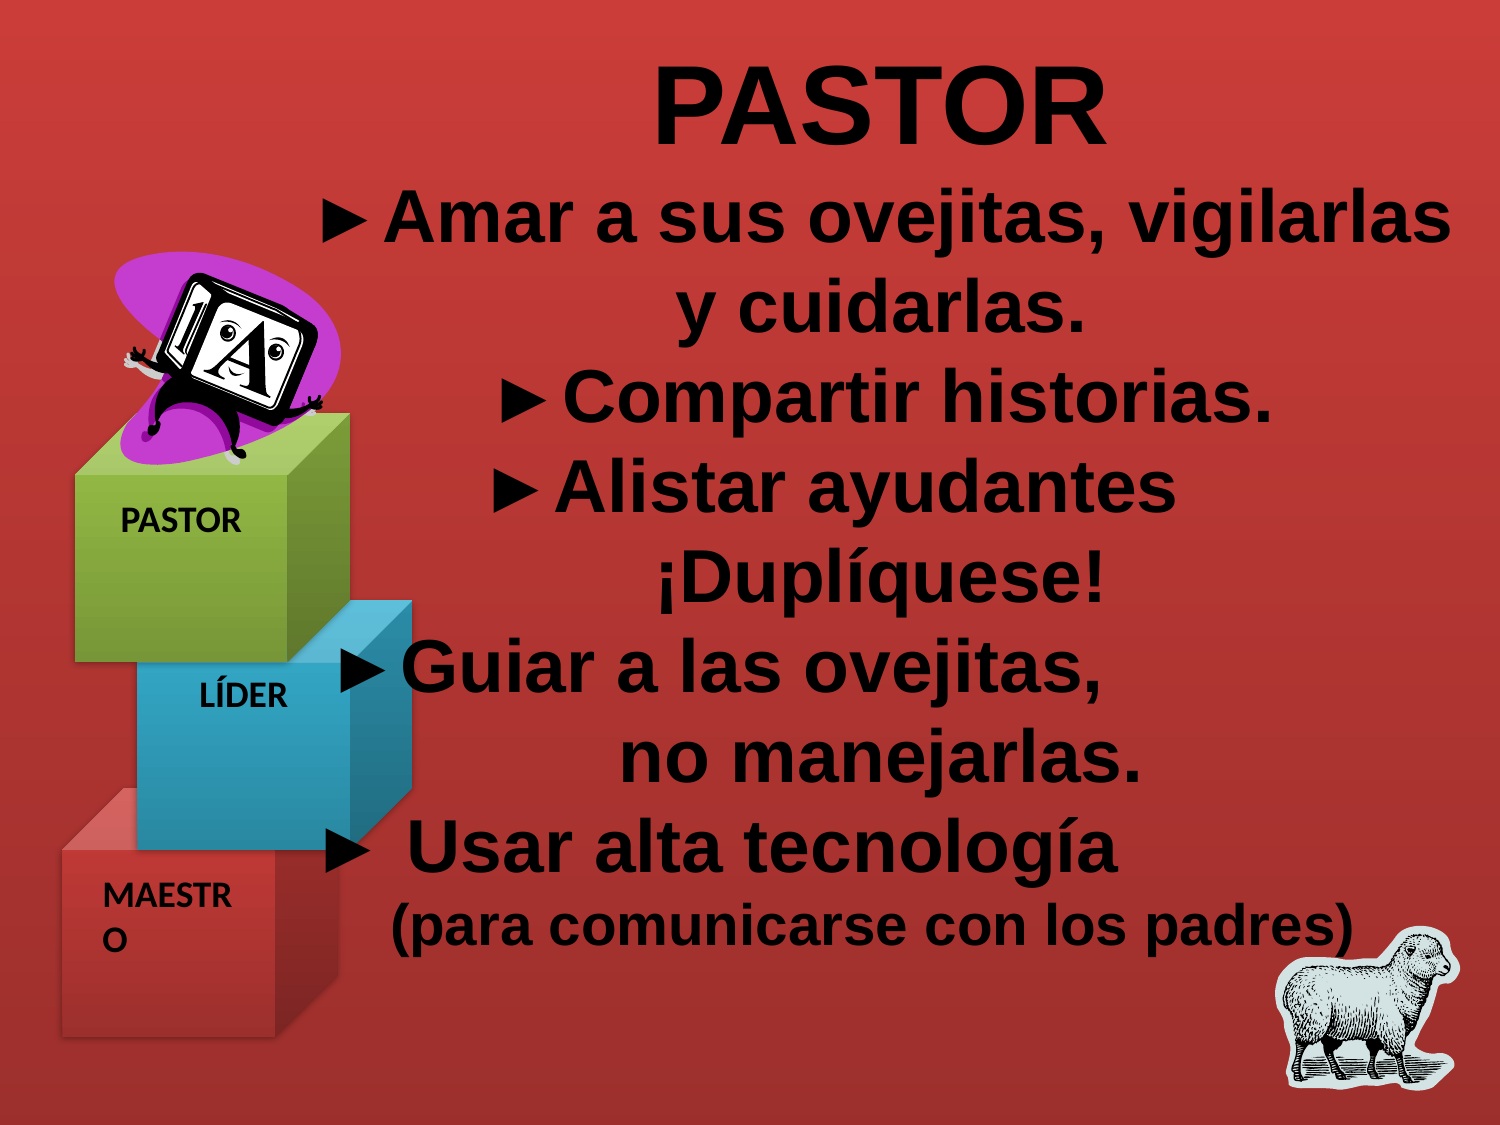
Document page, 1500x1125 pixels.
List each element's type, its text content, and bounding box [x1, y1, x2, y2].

text_box [75, 443, 287, 663]
text_box [137, 670, 287, 850]
text_box [62, 787, 287, 1038]
text_box PASTOR ►Amar a sus ovejitas, vigilarlas y cuidarlas. ►Compartir historias. ►Alistar ayudantes ¡Duplíquese! ►Guiar a las ovejitas, no manejarlas. ► Usar alta tecnología (para comunicarse con los padres) [287, 24, 1475, 1055]
picture [1274, 924, 1461, 1096]
text_box maestro [87, 862, 263, 968]
text_box pastor [99, 487, 263, 548]
text_box [0, 0, 1500, 1125]
text_box líder [174, 662, 287, 723]
picture [112, 249, 345, 470]
